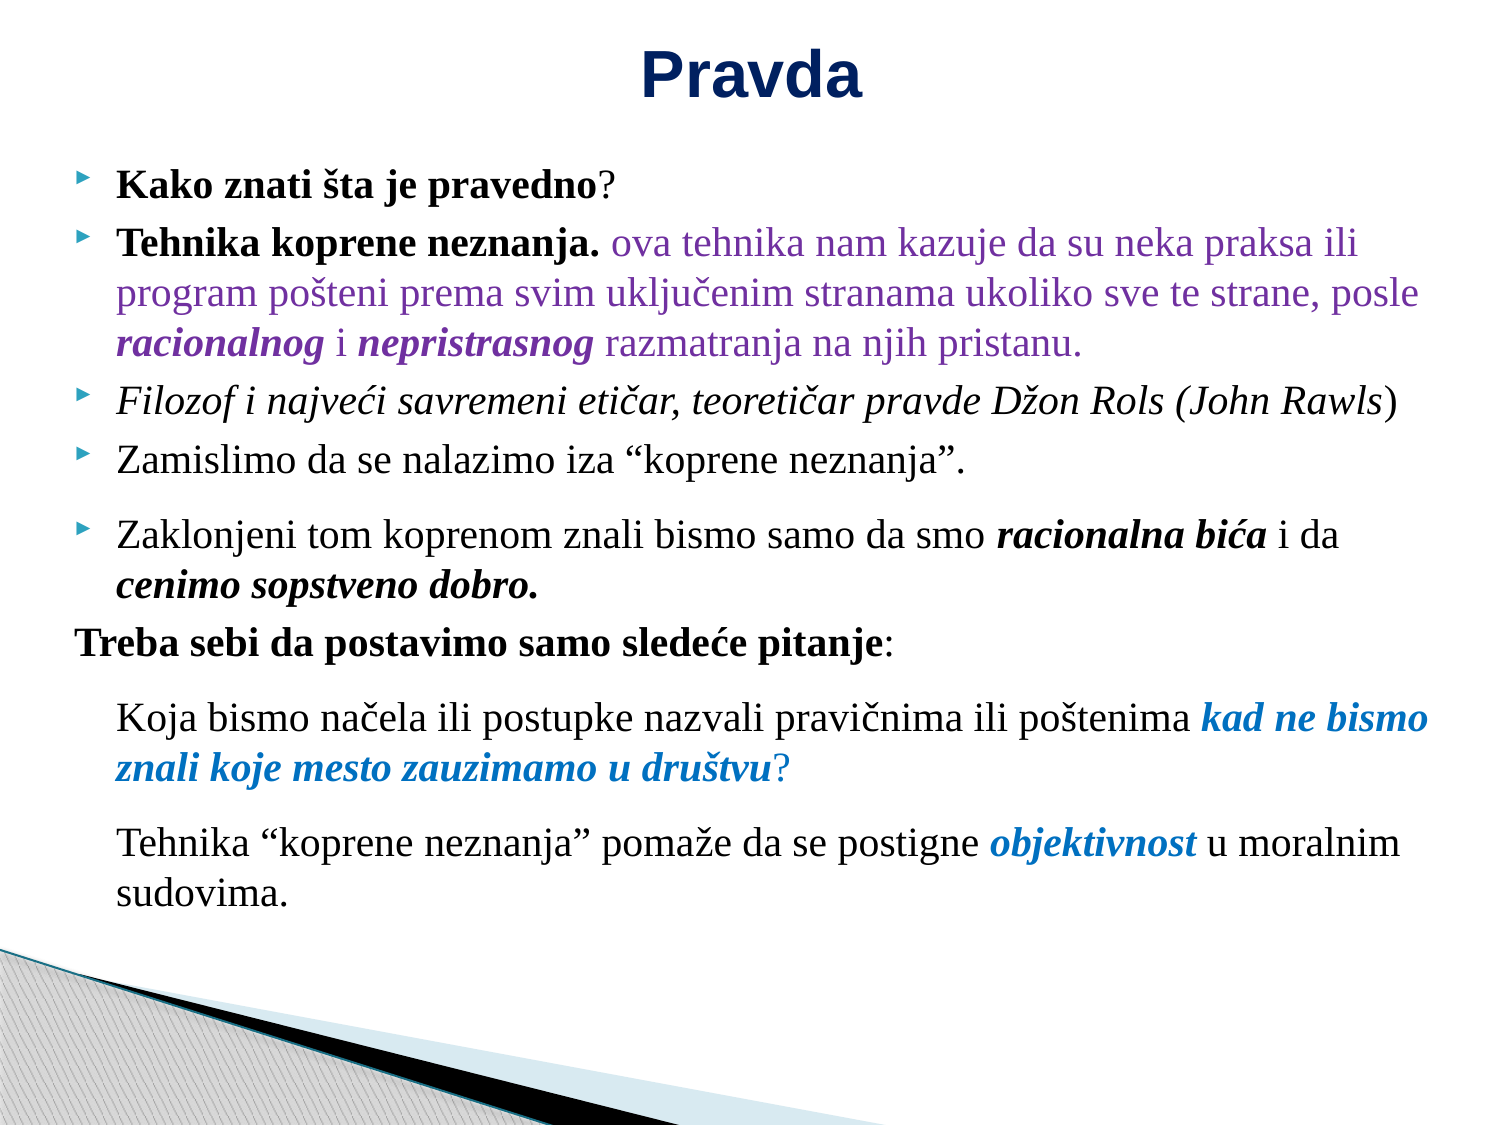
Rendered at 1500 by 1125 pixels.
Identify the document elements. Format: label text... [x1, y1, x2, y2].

list Kako znati šta je pravedno? Tehnika koprene neznanja. ova tehnika nam kazuje da su neka praksa ili program pošteni prema svim uključenim stranama ukoliko sve te strane, posle racionalnog i nepristrasnog razmatranja na njih pristanu. Filozof i najveći savremeni etičar, teoretičar pravde Džon Rols (John Rawls) Zamislimo da se nalazimo iza “koprene neznanja”. Zaklonjeni tom koprenom znali bismo samo da smo racionalna bića i da cenimo sopstveno dobro. Treba sebi da postavimo samo sledeće pitanje: Koja bismo načela ili postupke nazvali pravičnima ili poštenima kad ne bismo znali koje mesto zauzimamo u društvu? Tehnika “koprene neznanja” pomaže da se postigne objektivnost u moralnim sudovima. [40, 148, 1460, 1024]
title Pravda [76, 19, 1427, 126]
